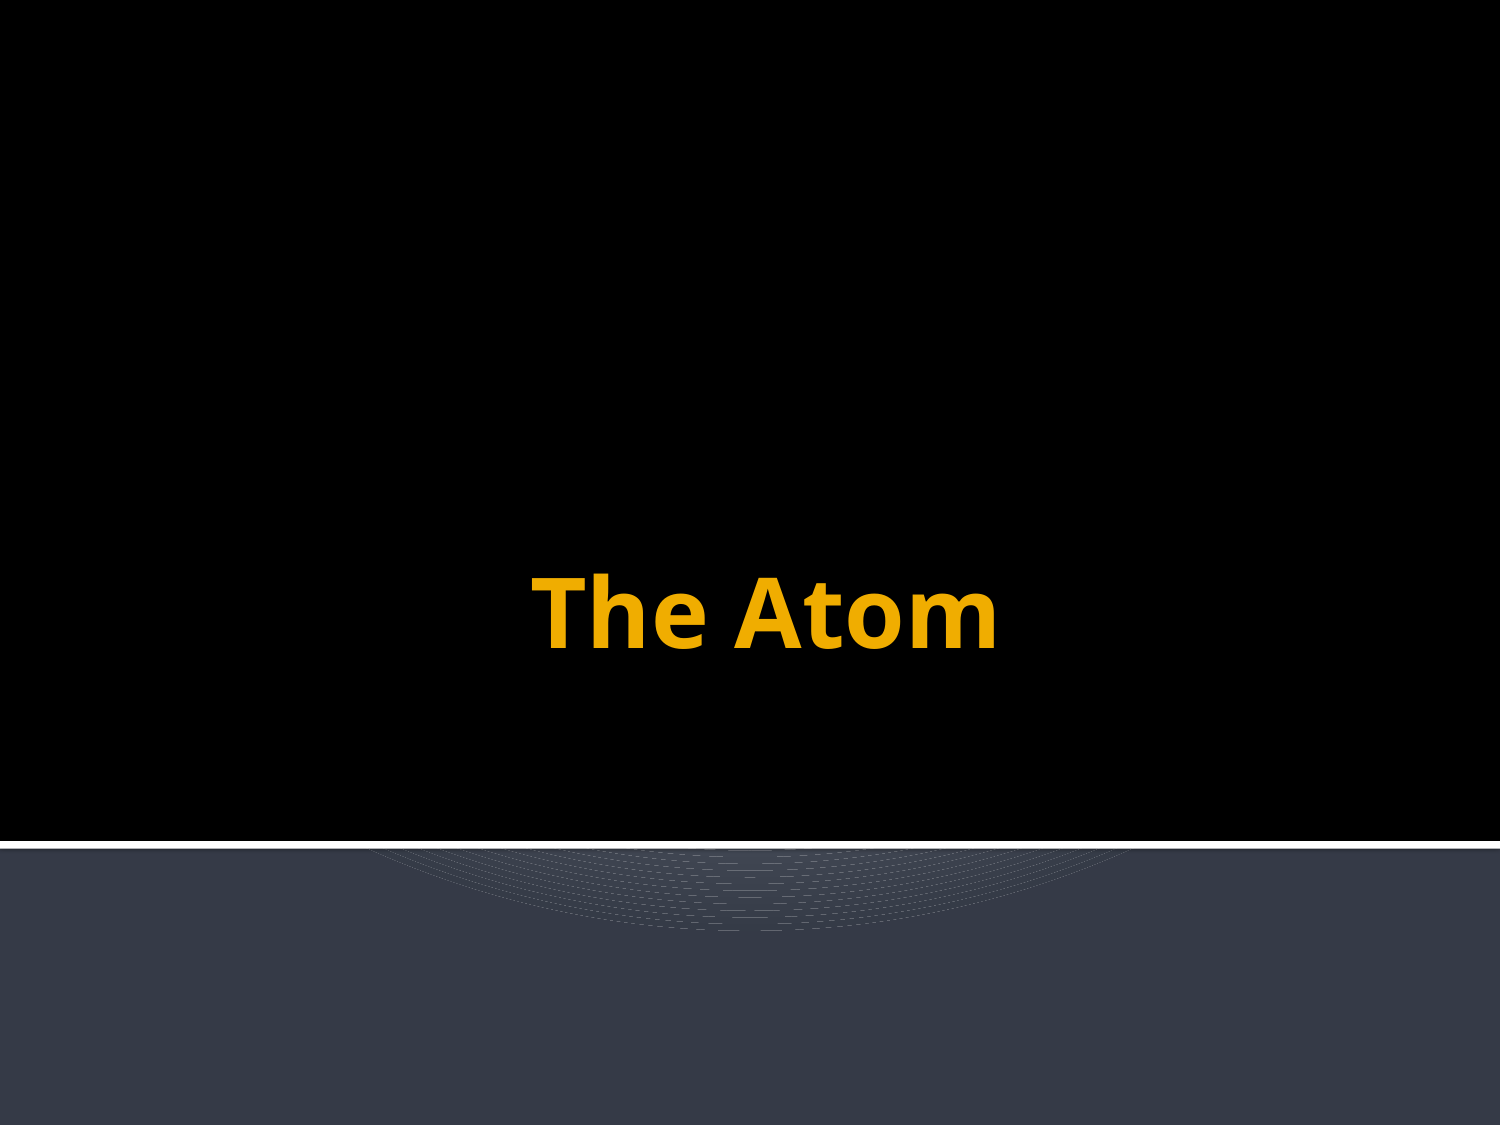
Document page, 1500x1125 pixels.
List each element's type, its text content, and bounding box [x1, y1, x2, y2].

title The Atom [112, 550, 1438, 825]
